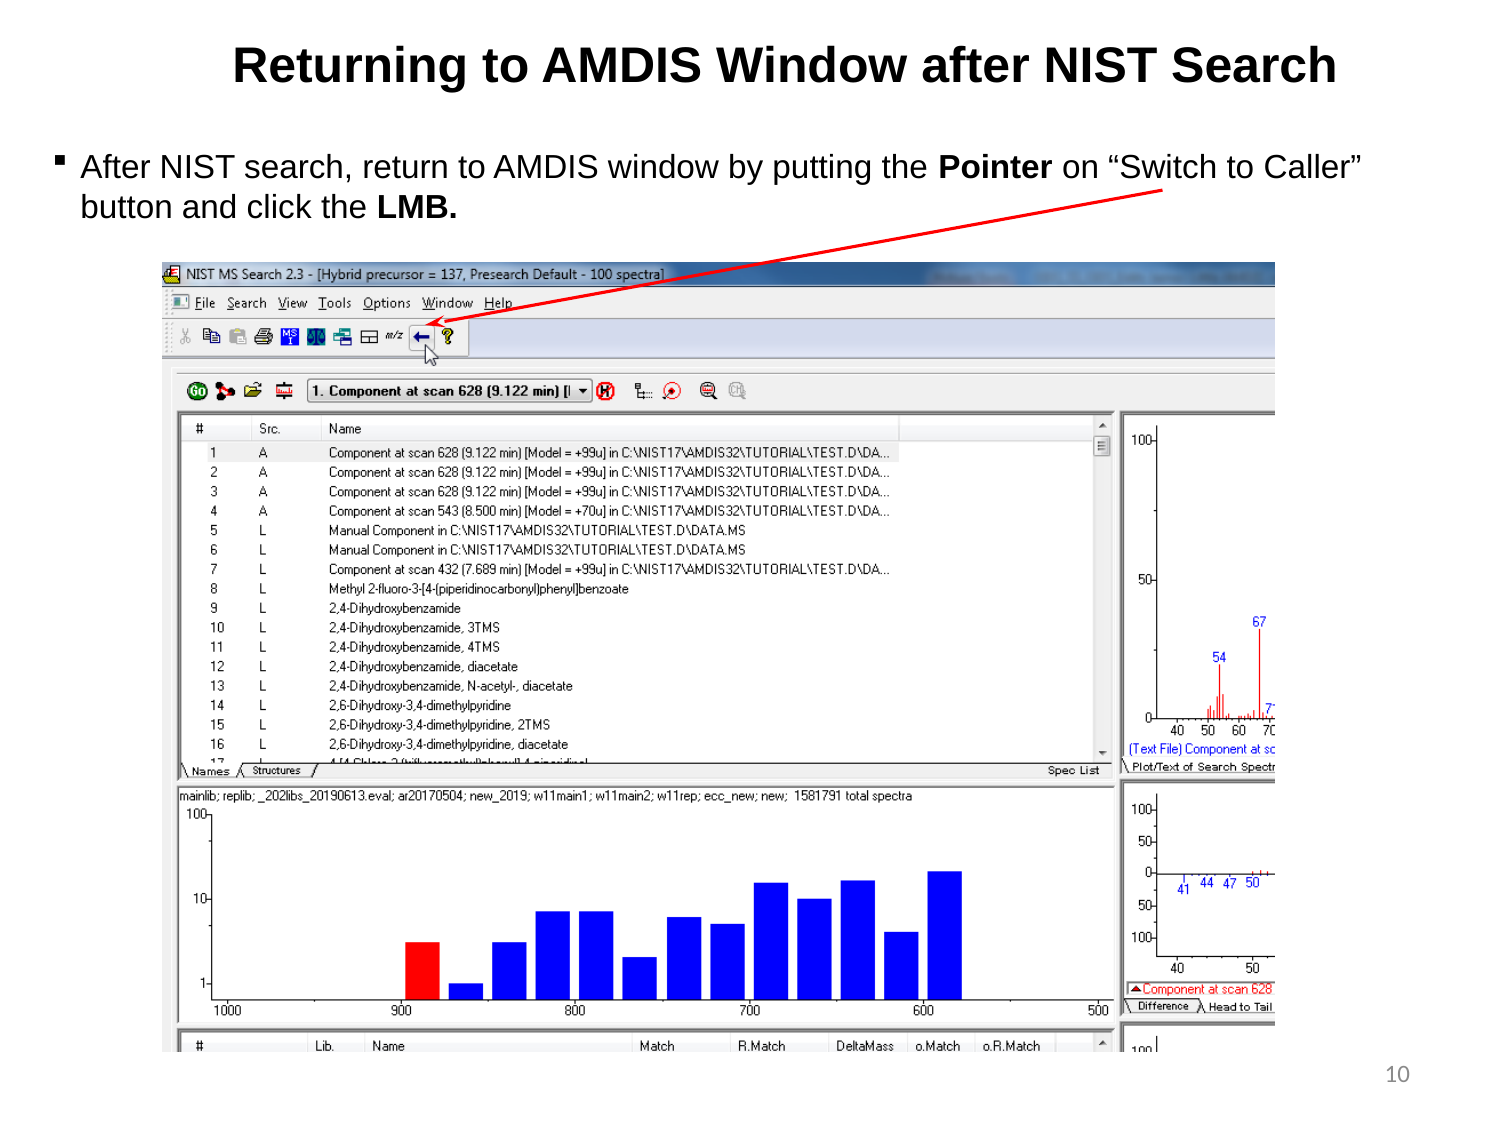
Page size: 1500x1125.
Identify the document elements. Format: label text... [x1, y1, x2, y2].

slide_number 10 [1074, 1042, 1425, 1103]
picture [162, 262, 1276, 1052]
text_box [424, 189, 1163, 326]
text_box After NIST search, return to AMDIS window by putting the Pointer on “Switch to Caller” button and click the LMB. [37, 137, 1450, 232]
text_box Returning to AMDIS Window after NIST Search [217, 24, 1354, 100]
